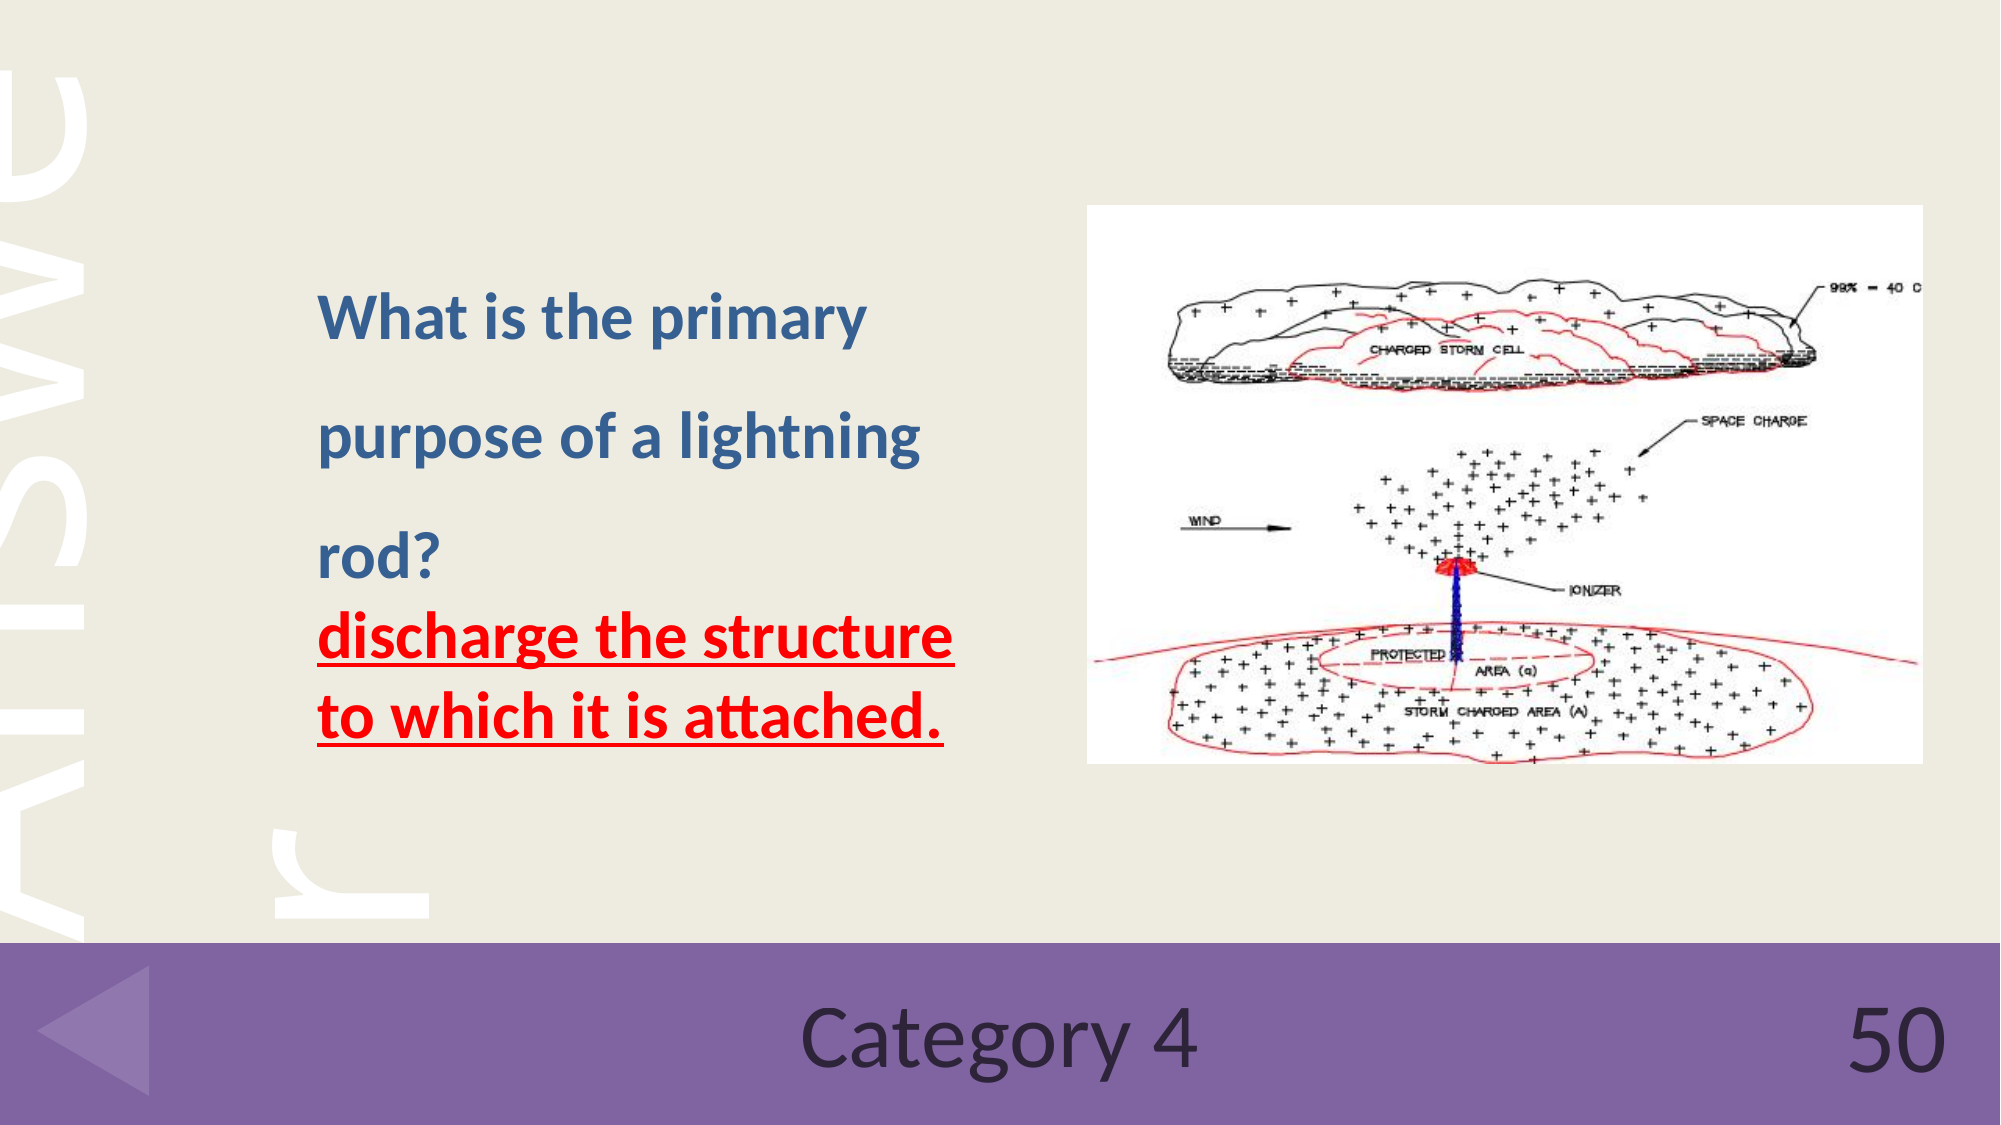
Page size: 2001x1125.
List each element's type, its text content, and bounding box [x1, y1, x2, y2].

list What is the primary purpose of a lightning rod? discharge the structure to which it is attached. [302, 142, 1004, 843]
list 50 [1900, 967, 1963, 1097]
title Category 4 [99, 937, 1900, 1125]
picture [1086, 205, 1924, 764]
